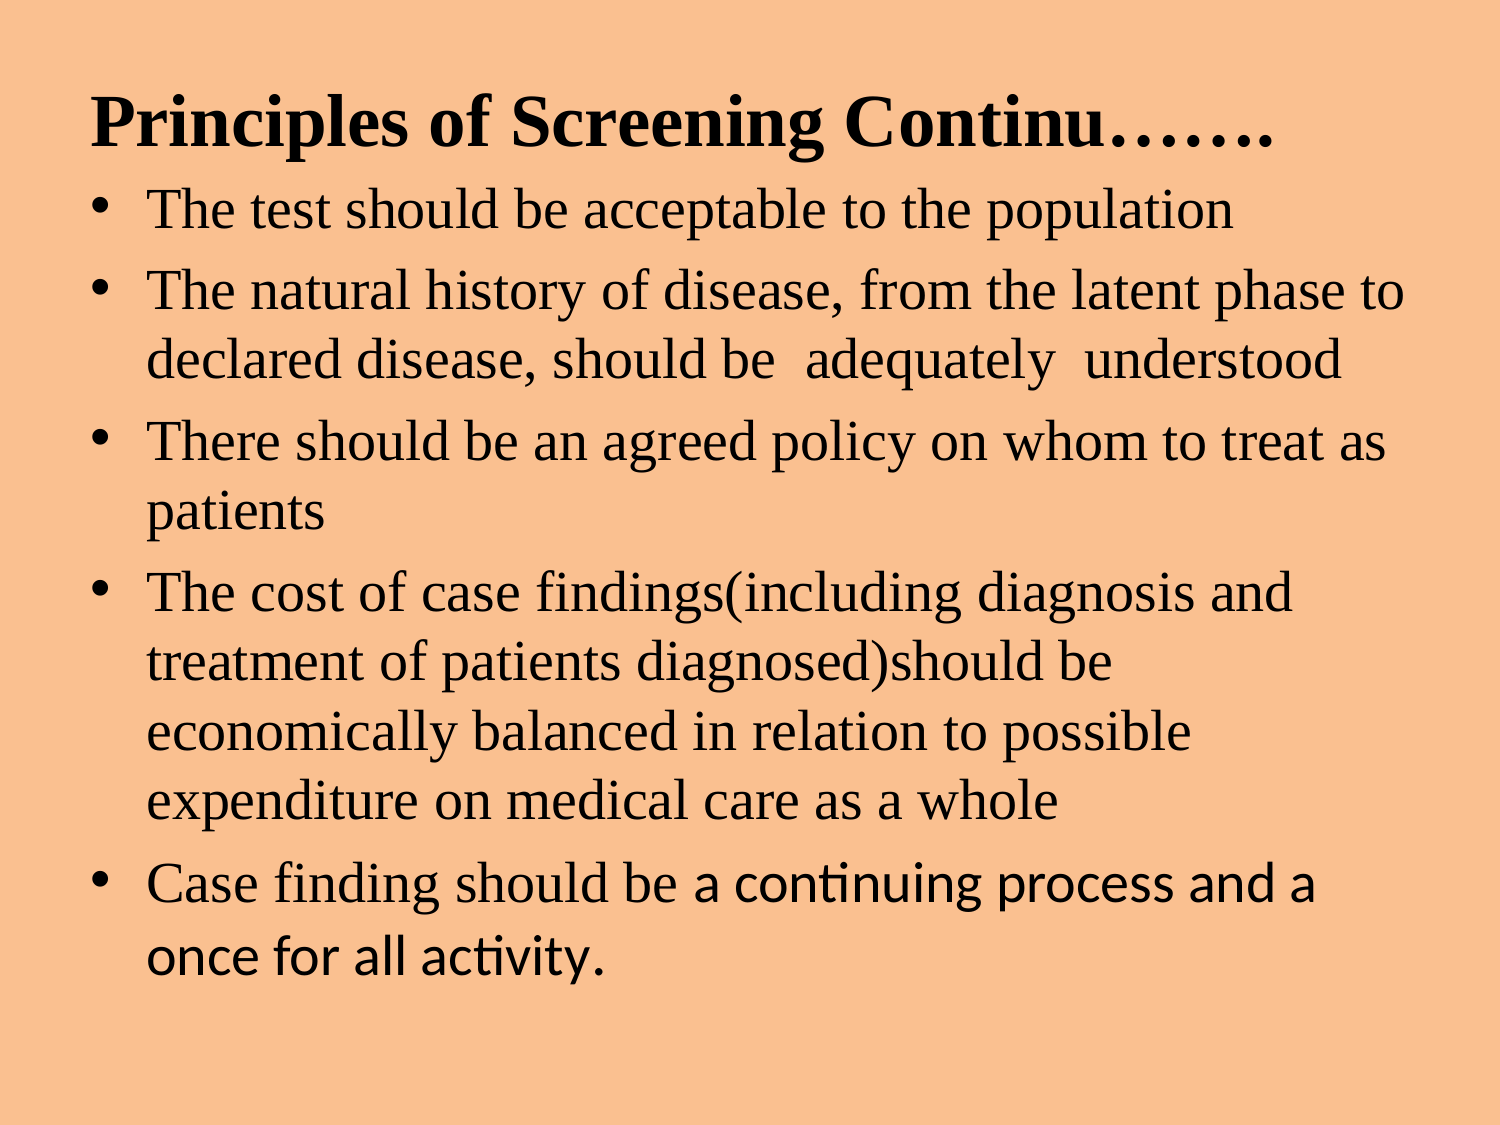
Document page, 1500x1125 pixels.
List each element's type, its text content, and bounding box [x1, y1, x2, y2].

list The test should be acceptable to the population The natural history of disease, from the latent phase to declared disease, should be adequately understood There should be an agreed policy on whom to treat as patients The cost of case findings(including diagnosis and treatment of patients diagnosed)should be economically balanced in relation to possible expenditure on medical care as a whole Case finding should be a continuing process and a once for all activity. [75, 162, 1425, 1005]
title Principles of Screening Continu……. [75, 45, 1425, 162]
